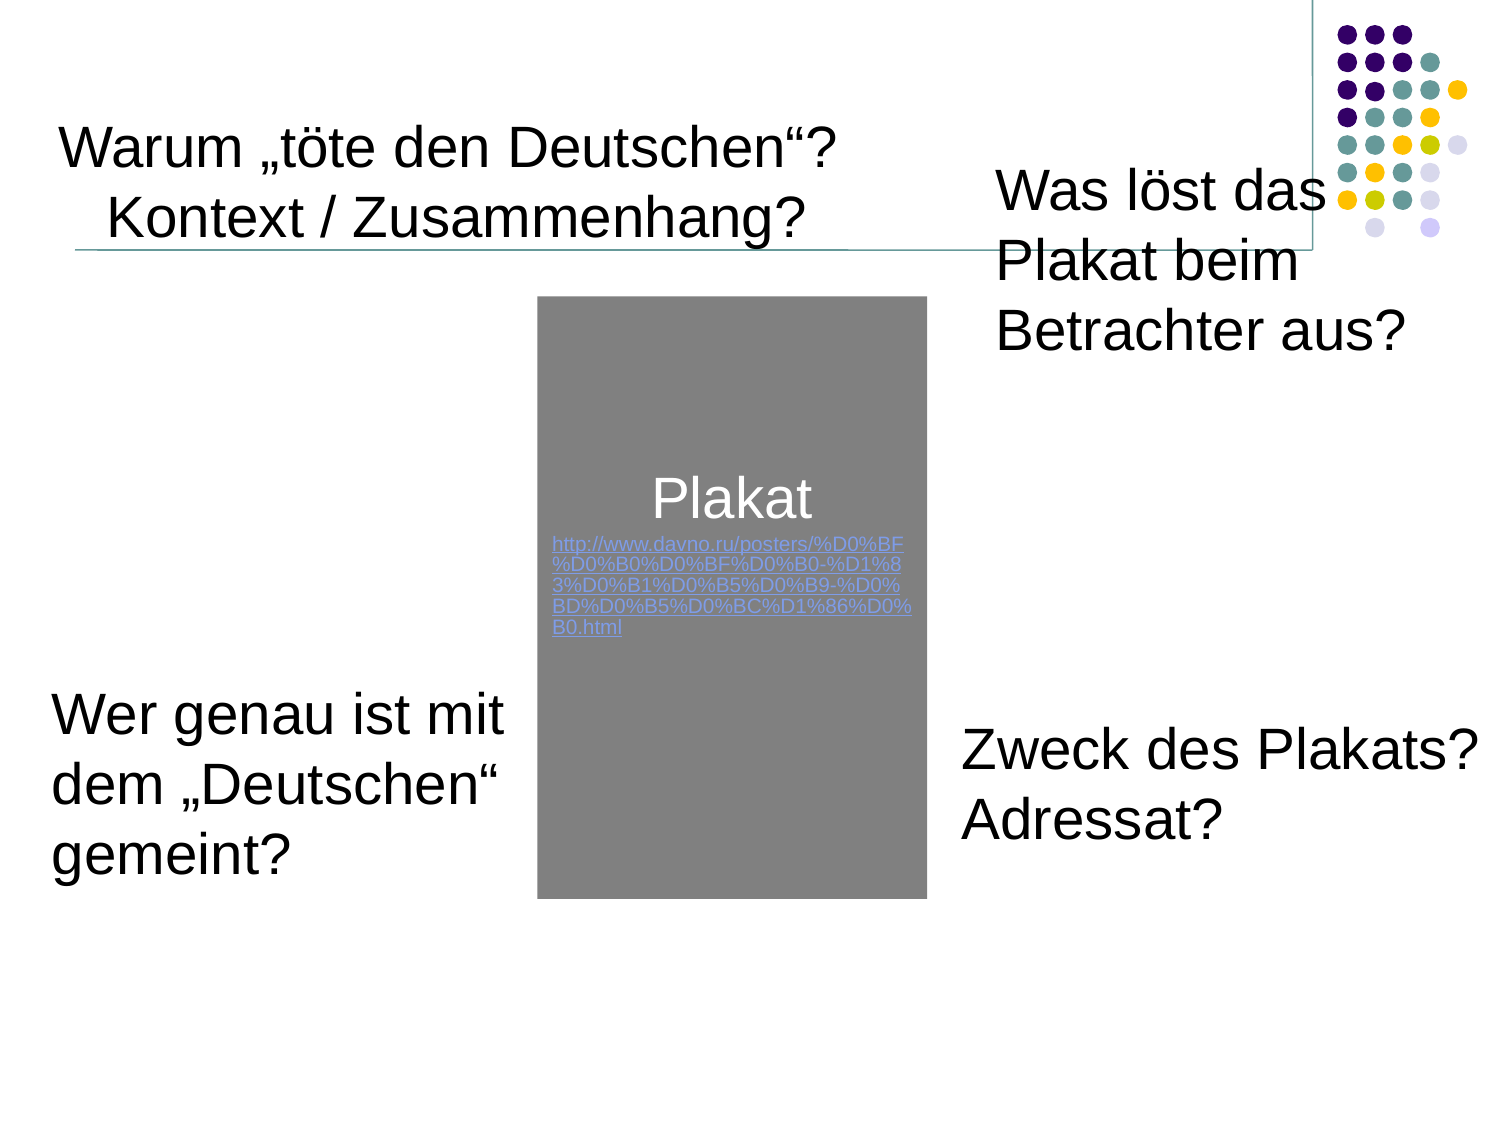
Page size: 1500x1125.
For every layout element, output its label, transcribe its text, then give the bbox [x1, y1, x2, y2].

text_box Zweck des Plakats? Adressat? [946, 704, 1496, 859]
text_box Was löst das Plakat beim Betrachter aus? [980, 144, 1423, 370]
text_box Plakat http://www.davno.ru/posters/%D0%BF%D0%B0%D0%BF%D0%B0-%D1%83%D0%B1%D0%B5%D0%B9-%D0%BD%D0%B5%D0%BC%D1%86%D0%B0.html [537, 296, 928, 899]
text_box Wer genau ist mit dem „Deutschen“ gemeint? [37, 668, 537, 894]
text_box Warum „töte den Deutschen“? Kontext / Zusammenhang? [44, 101, 871, 257]
